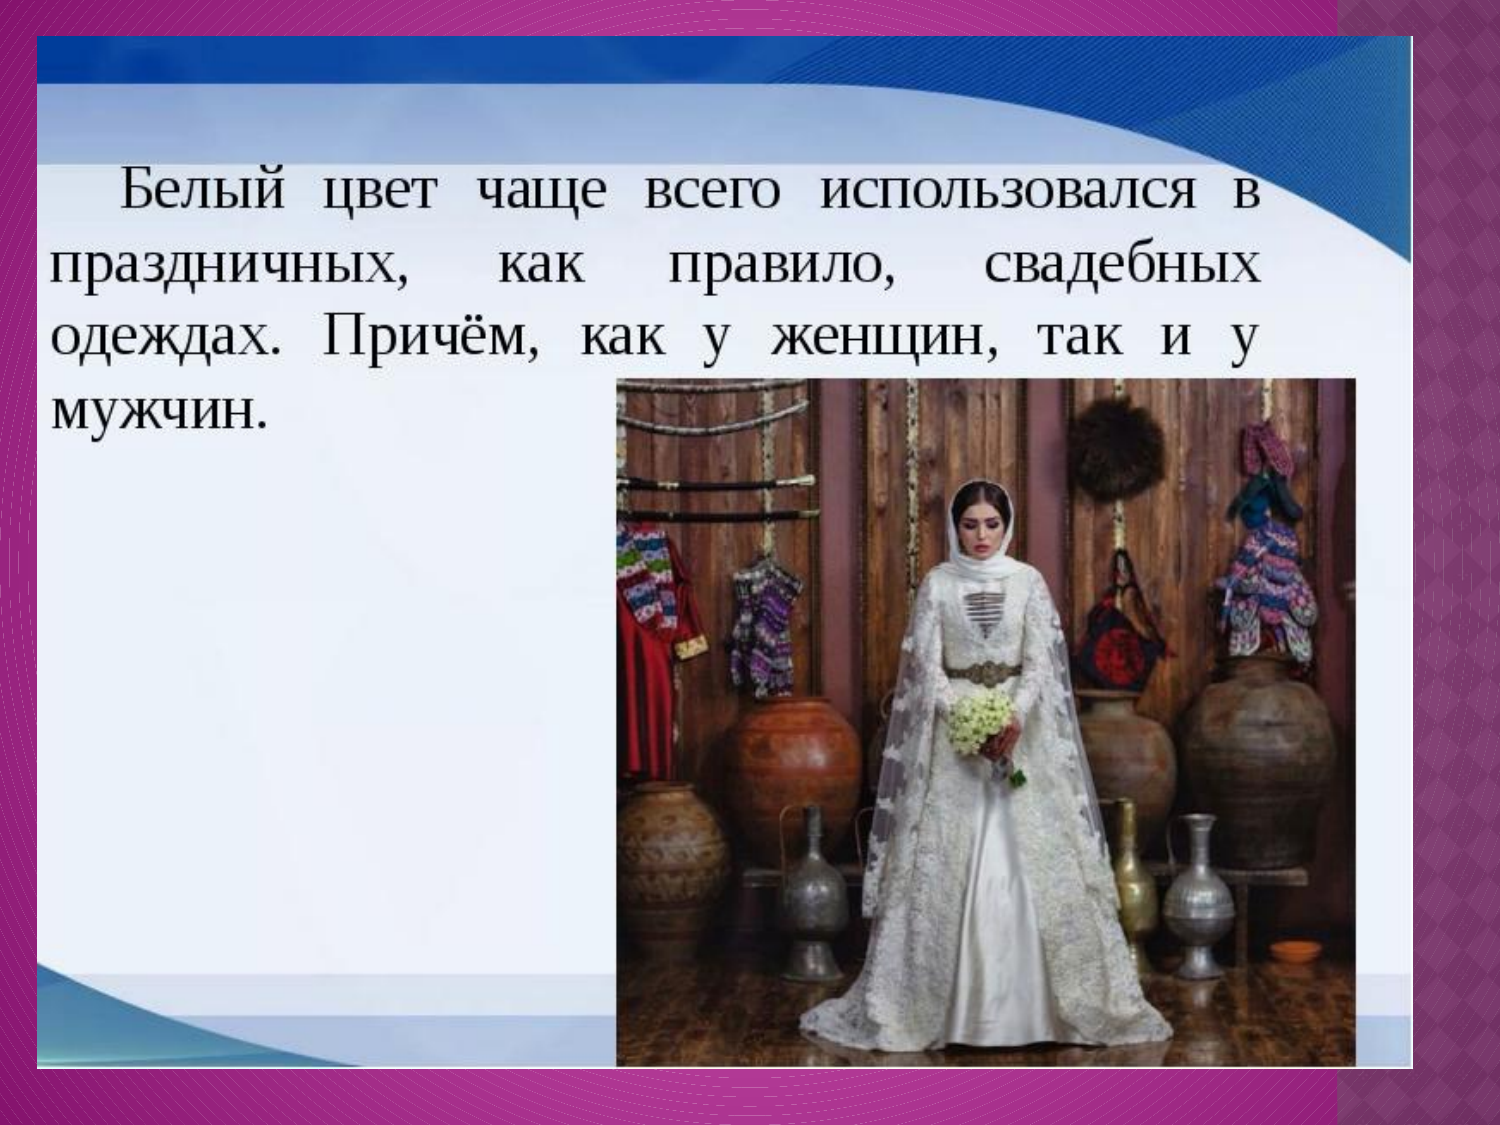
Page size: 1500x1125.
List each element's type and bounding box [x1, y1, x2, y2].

picture [37, 36, 1413, 1069]
